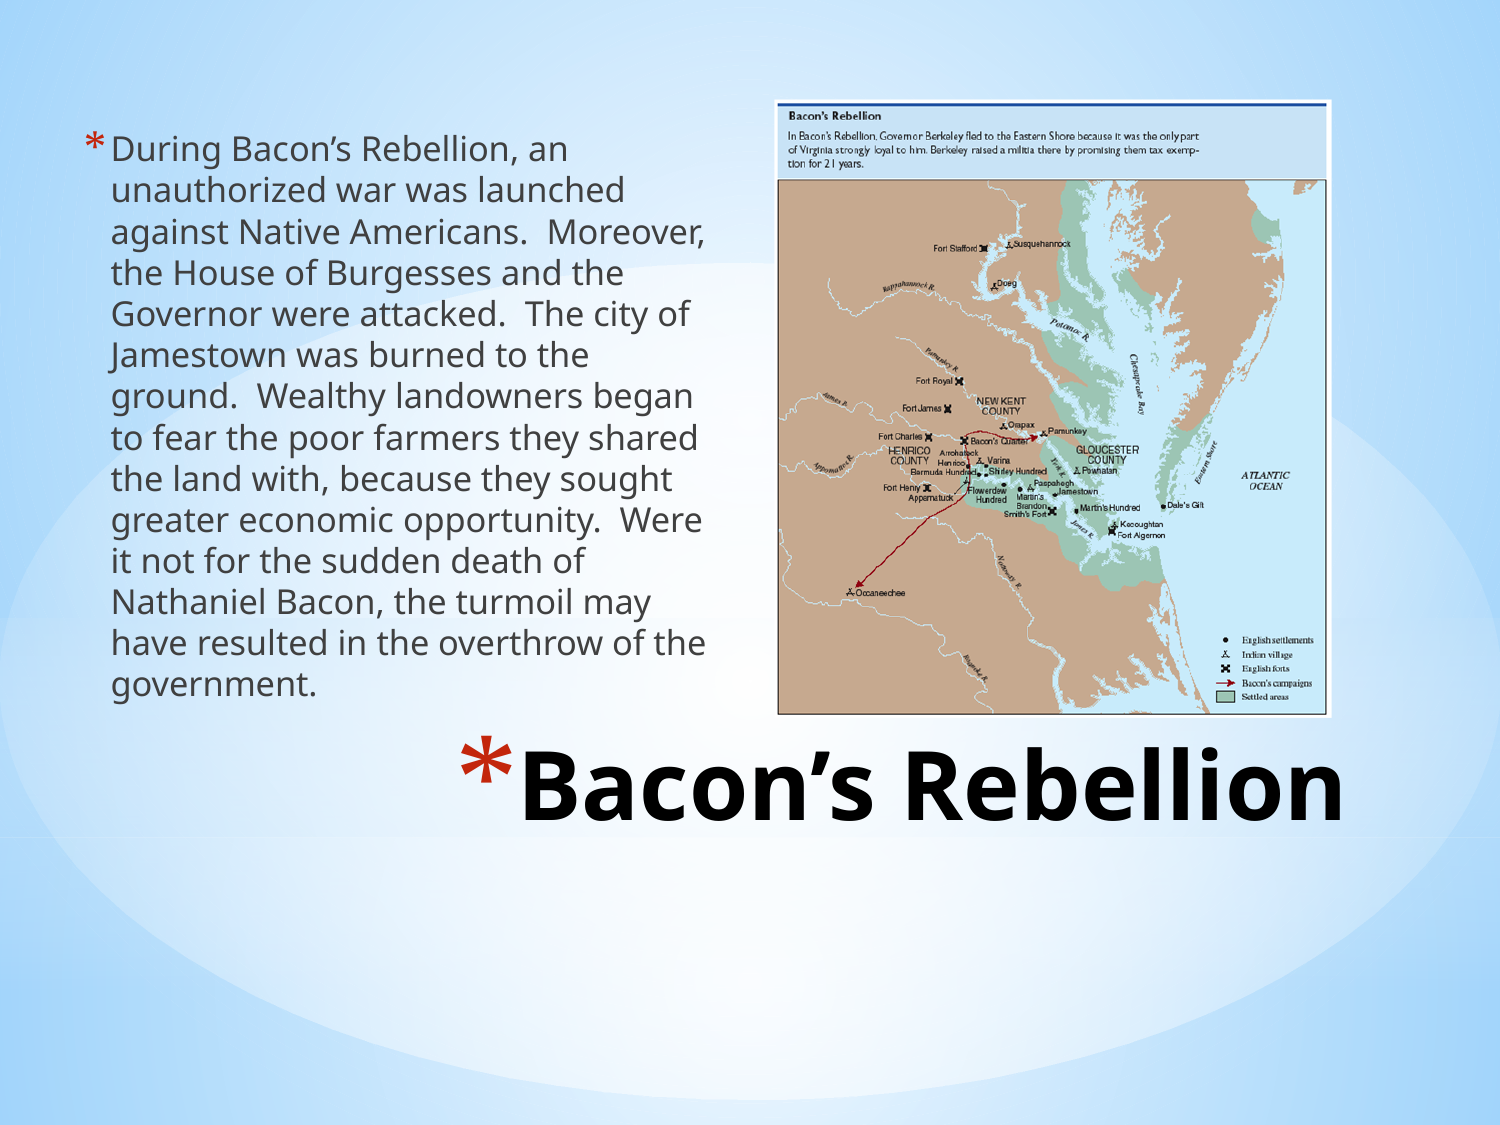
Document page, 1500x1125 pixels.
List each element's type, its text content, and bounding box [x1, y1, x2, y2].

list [774, 99, 1333, 718]
list During Bacon’s Rebellion, an unauthorized war was launched against Native Americans. Moreover, the House of Burgesses and the Governor were attacked. The city of Jamestown was burned to the ground. Wealthy landowners began to fear the poor farmers they shared the land with, because they sought greater economic opportunity. Were it not for the sudden death of Nathaniel Bacon, the turmoil may have resulted in the overthrow of the government. [62, 120, 737, 713]
title Bacon’s Rebellion [294, 717, 1363, 905]
